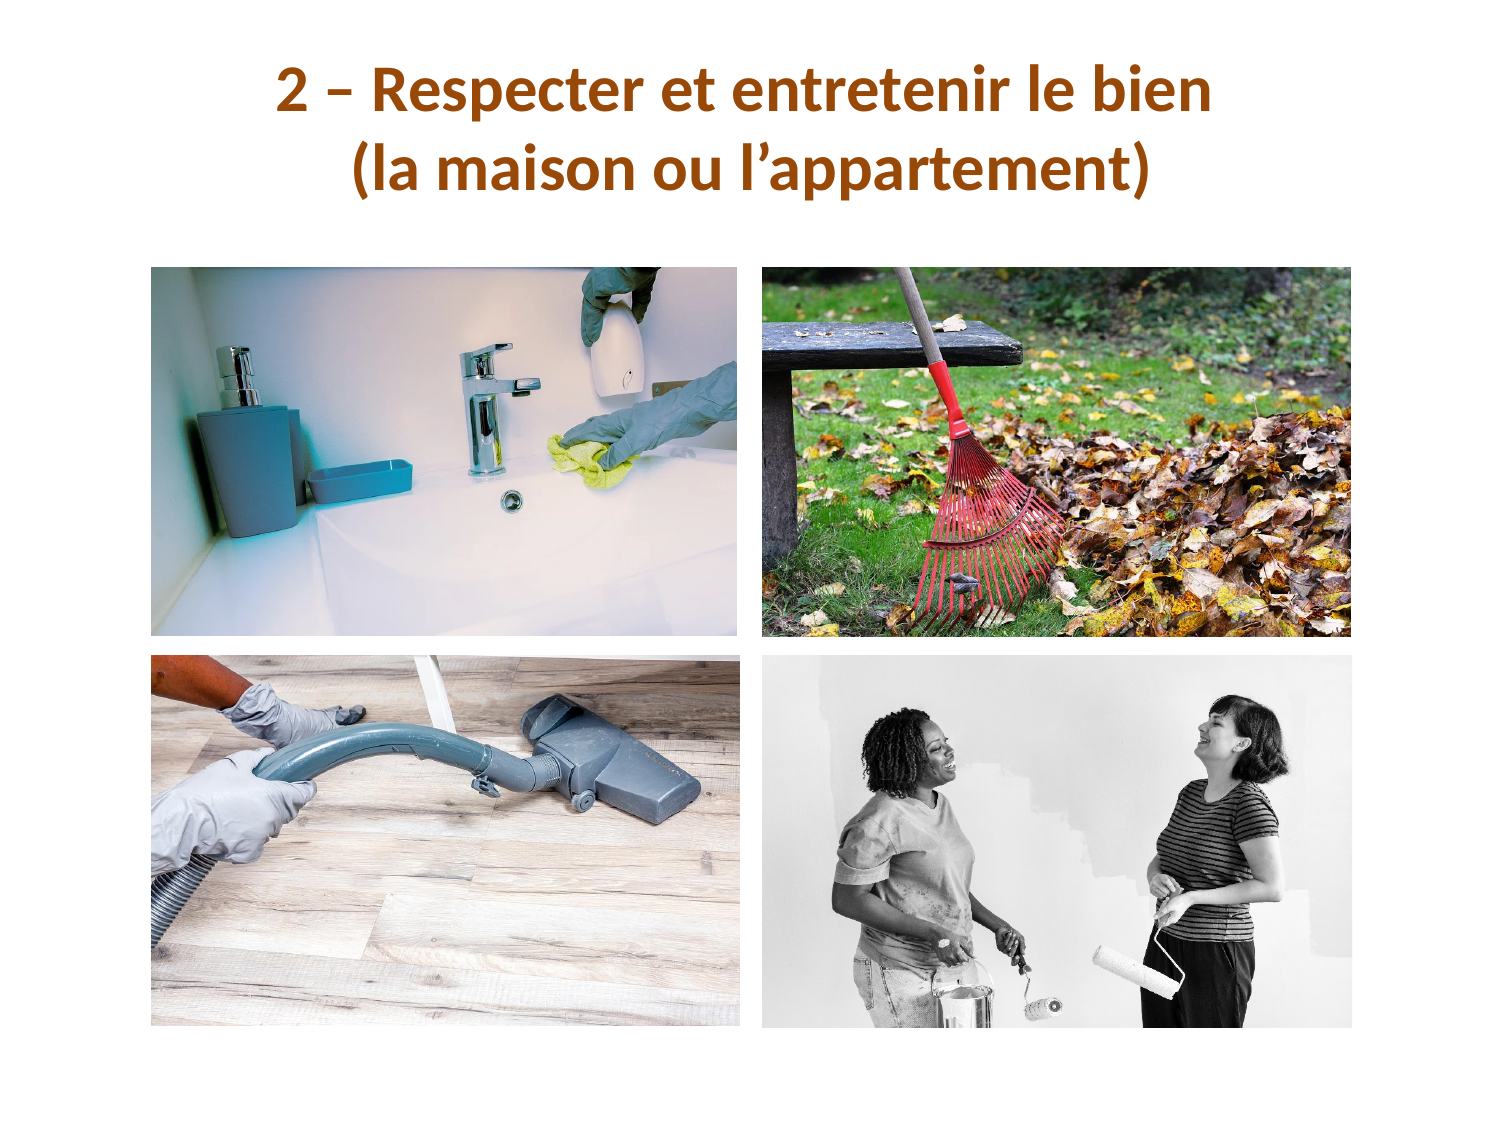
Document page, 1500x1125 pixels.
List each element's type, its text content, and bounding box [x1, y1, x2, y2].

title 2 – Respecter et entretenir le bien (la maison ou l’appartement) [76, 42, 1427, 206]
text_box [150, 266, 1353, 1028]
